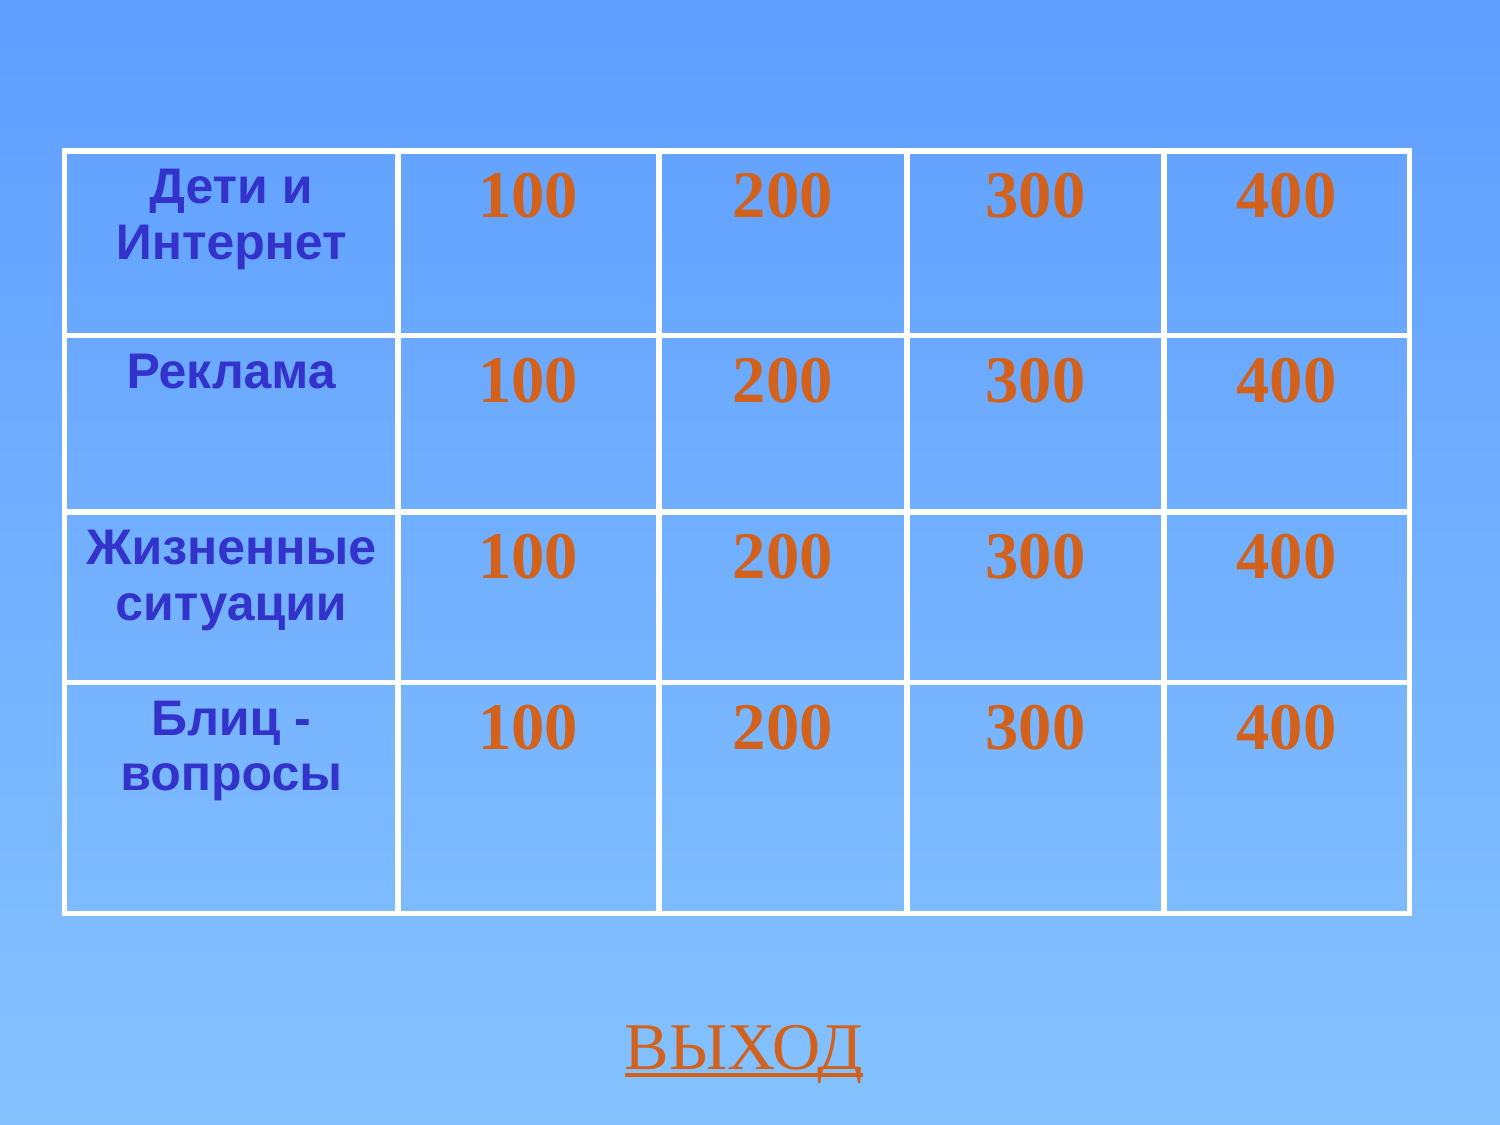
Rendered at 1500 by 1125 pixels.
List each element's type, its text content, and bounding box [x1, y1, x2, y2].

table_cell 400 [1167, 515, 1407, 680]
table_cell 100 [401, 338, 656, 509]
table_cell Жизненные ситуации [67, 515, 395, 680]
table_cell 400 [1167, 685, 1407, 911]
table_cell 300 [910, 515, 1161, 680]
table_cell Блиц - вопросы [67, 685, 395, 911]
table_cell 200 [662, 338, 904, 509]
text_box ВЫХОД [610, 995, 878, 1091]
table_cell 300 [910, 338, 1161, 509]
table_header 100 [401, 154, 656, 333]
table_cell Реклама [67, 338, 395, 509]
table_cell 100 [401, 515, 656, 680]
table_cell 200 [662, 515, 904, 680]
table_header 200 [662, 154, 904, 333]
table_cell 100 [401, 685, 656, 911]
table_cell 300 [910, 685, 1161, 911]
table_header 400 [1167, 154, 1407, 333]
table_header 300 [910, 154, 1161, 333]
table_cell 400 [1167, 338, 1407, 509]
table_cell 200 [662, 685, 904, 911]
table_header Дети и Интернет [67, 154, 395, 333]
